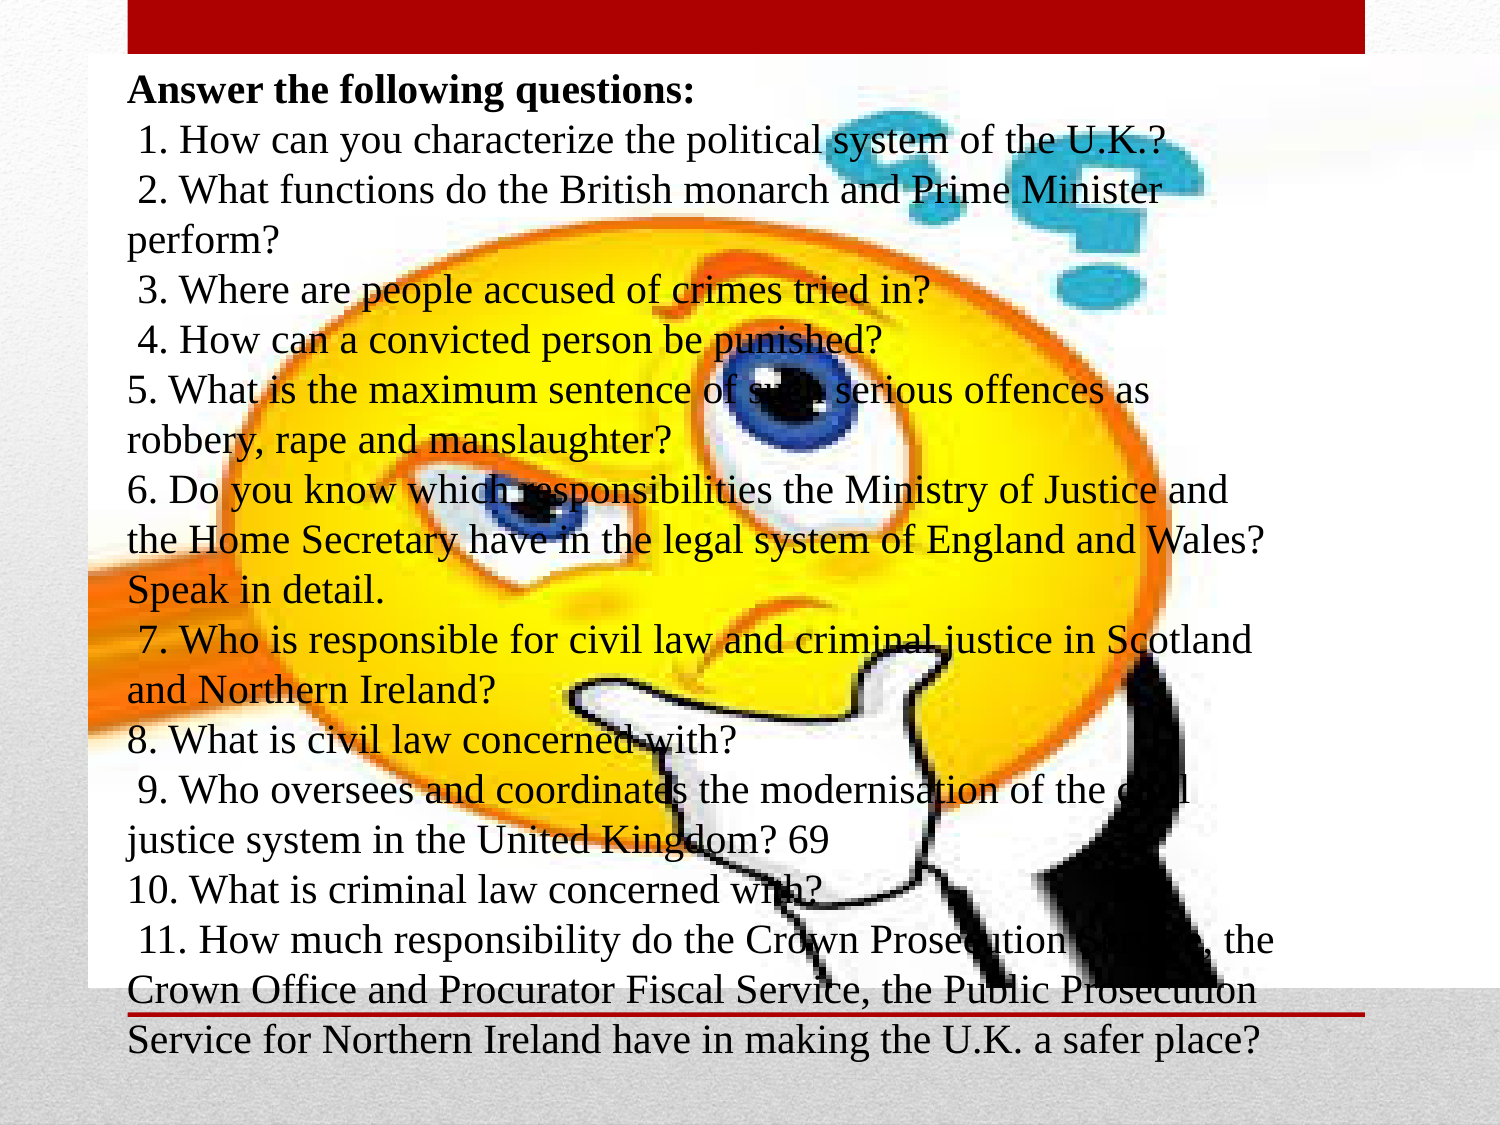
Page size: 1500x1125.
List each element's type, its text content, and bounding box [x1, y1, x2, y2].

picture [87, 53, 1500, 989]
text_box Answer the following questions: 1. How can you characterize the political system of the U.K.? 2. What functions do the British monarch and Prime Minister perform? 3. Where are people accused of crimes tried in? 4. How can a convicted person be punished? 5. What is the maximum sentence of such serious offences as robbery, rape and manslaughter? 6. Do you know which responsibilities the Ministry of Justice and the Home Secretary have in the legal system of England and Wales? Speak in detail. 7. Who is responsible for civil law and criminal justice in Scotland and Northern Ireland? 8. What is civil law concerned with? 9. Who oversees and coordinates the modernisation of the civil justice system in the United Kingdom? 69 10. What is criminal law concerned with? 11. How much responsibility do the Crown Prosecution Service, the Crown Office and Procurator Fiscal Service, the Public Prosecution Service for Northern Ireland have in making the U.K. a safer place? [112, 998, 1294, 1070]
